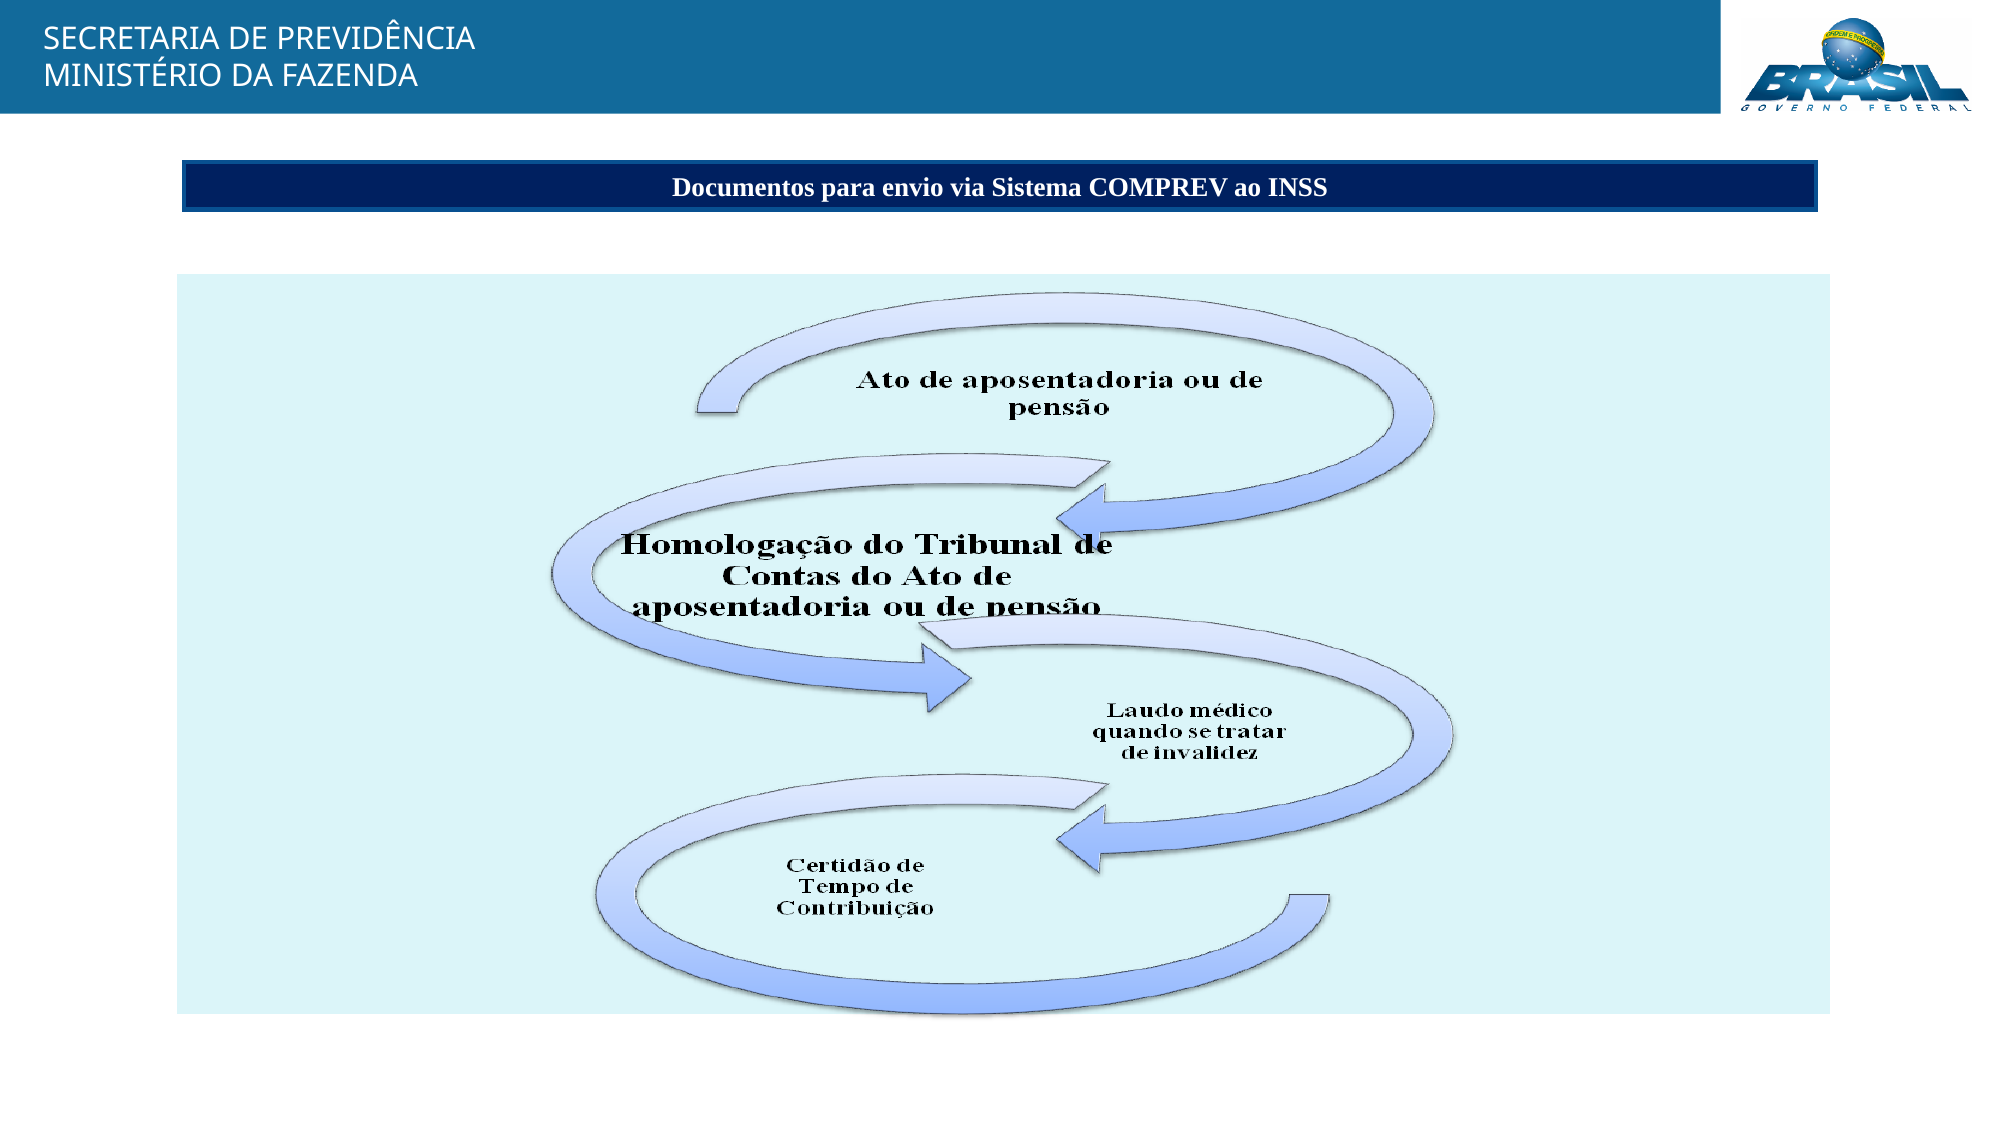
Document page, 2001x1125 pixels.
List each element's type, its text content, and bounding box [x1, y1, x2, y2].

picture [176, 273, 1832, 1024]
picture [1741, 18, 1972, 111]
text_box Documentos para envio via Sistema COMPREV ao INSS [184, 161, 1816, 210]
